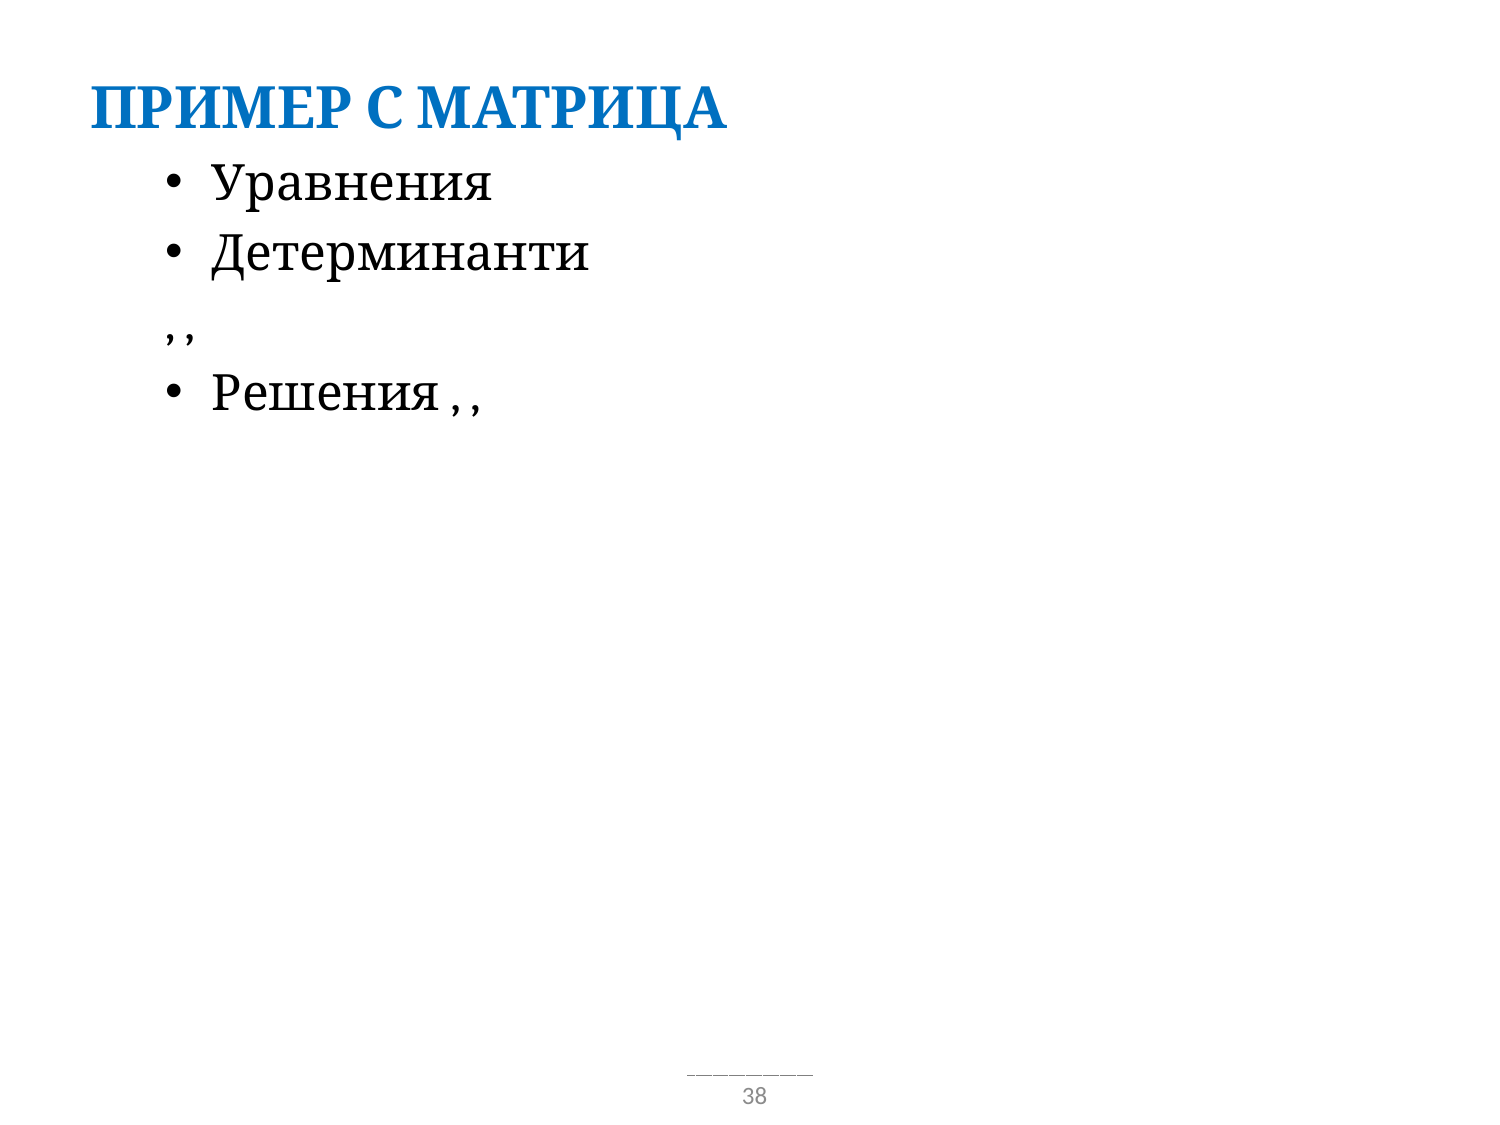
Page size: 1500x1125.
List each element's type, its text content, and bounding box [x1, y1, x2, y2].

slide_number 38 [579, 1065, 930, 1125]
